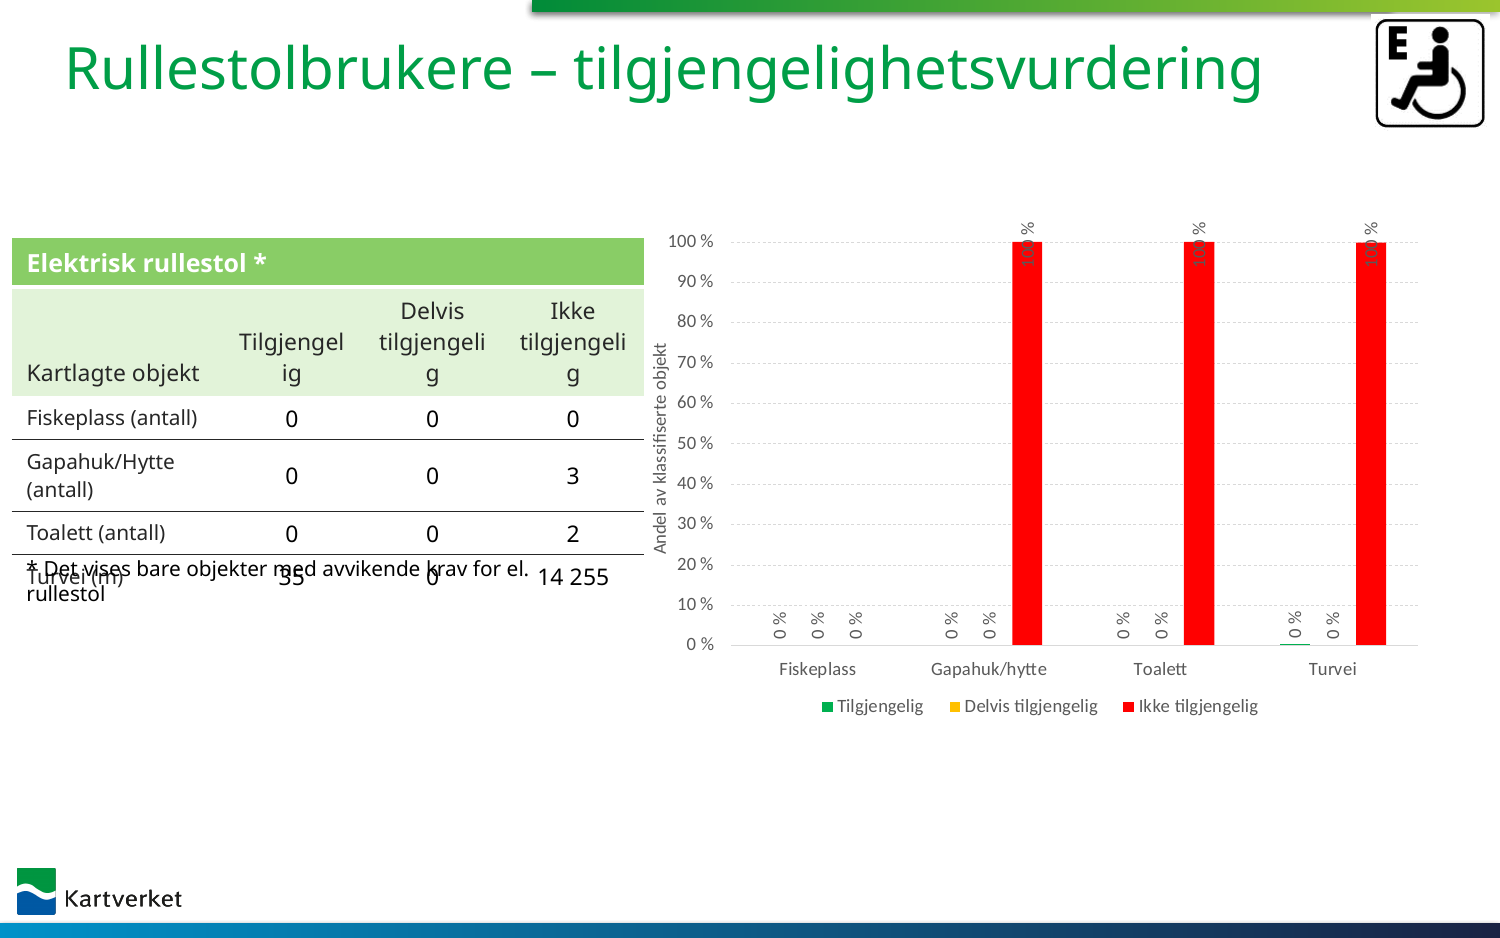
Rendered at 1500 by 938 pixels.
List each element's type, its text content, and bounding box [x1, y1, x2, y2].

table_cell 0 [503, 396, 638, 439]
text_box Rullestolbrukere – tilgjengelighetsvurdering [49, 12, 1372, 109]
table_cell Tilgjengelig [222, 289, 362, 396]
table_cell Ikke tilgjengelig [503, 289, 638, 396]
table_cell Gapahuk/Hytte (antall) [12, 440, 222, 511]
table_cell Fiskeplass (antall) [12, 396, 222, 439]
text_box * Det vises bare objekter med avvikende krav for el. rullestol [11, 548, 597, 613]
picture [643, 218, 1429, 728]
table_cell Delvis tilgjengelig [362, 289, 503, 396]
table_cell 0 [222, 396, 362, 439]
table_header Elektrisk rullestol * [12, 238, 638, 285]
table_cell 0 [362, 512, 503, 548]
table_cell 0 [362, 440, 503, 511]
table_cell 14 255 [597, 555, 638, 598]
table_cell 2 [503, 512, 638, 554]
table_cell 0 [222, 440, 362, 511]
table_cell Kartlagte objekt [12, 289, 222, 396]
table_cell 0 [362, 396, 503, 439]
table_cell 3 [503, 440, 638, 511]
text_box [1371, 13, 1491, 133]
table_cell Toalett (antall) [12, 512, 222, 548]
table_cell 0 [222, 512, 362, 548]
